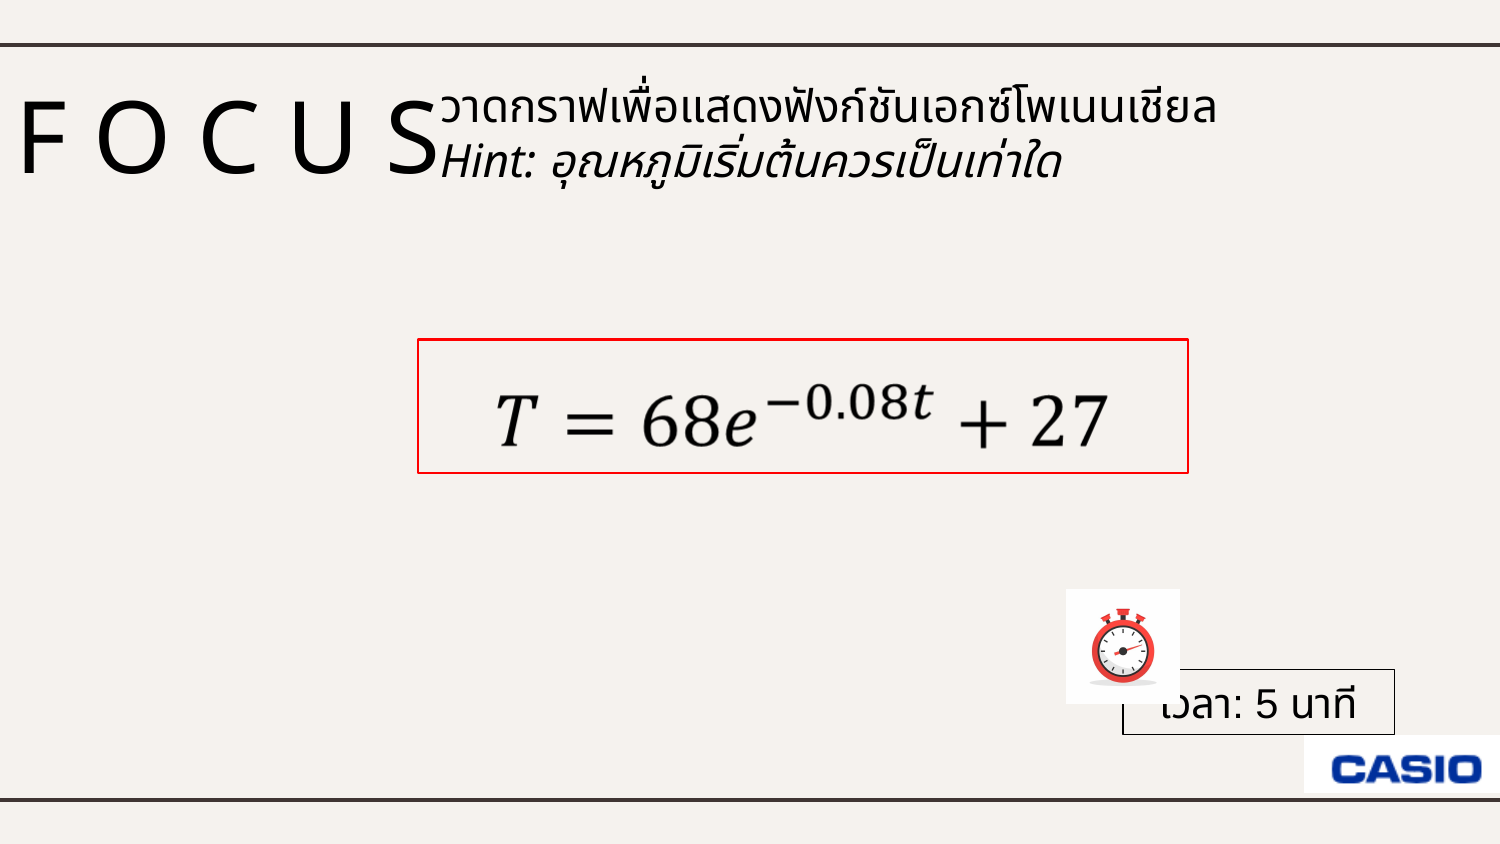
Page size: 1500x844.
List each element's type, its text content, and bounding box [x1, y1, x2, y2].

text_box [418, 339, 1189, 474]
text_box เวลา: 5 นาที [1123, 669, 1395, 735]
title F O C U S [0, 0, 586, 179]
picture [1066, 589, 1181, 704]
text_box [406, 337, 1200, 506]
text_box วาดกราฟเพื่อแสดงฟังก์ชันเอกซ์โพเนนเชียล Hint: อุณหภูมิเริ่มต้นควรเป็นเท่าใด [425, 62, 1500, 190]
picture [1304, 734, 1500, 794]
